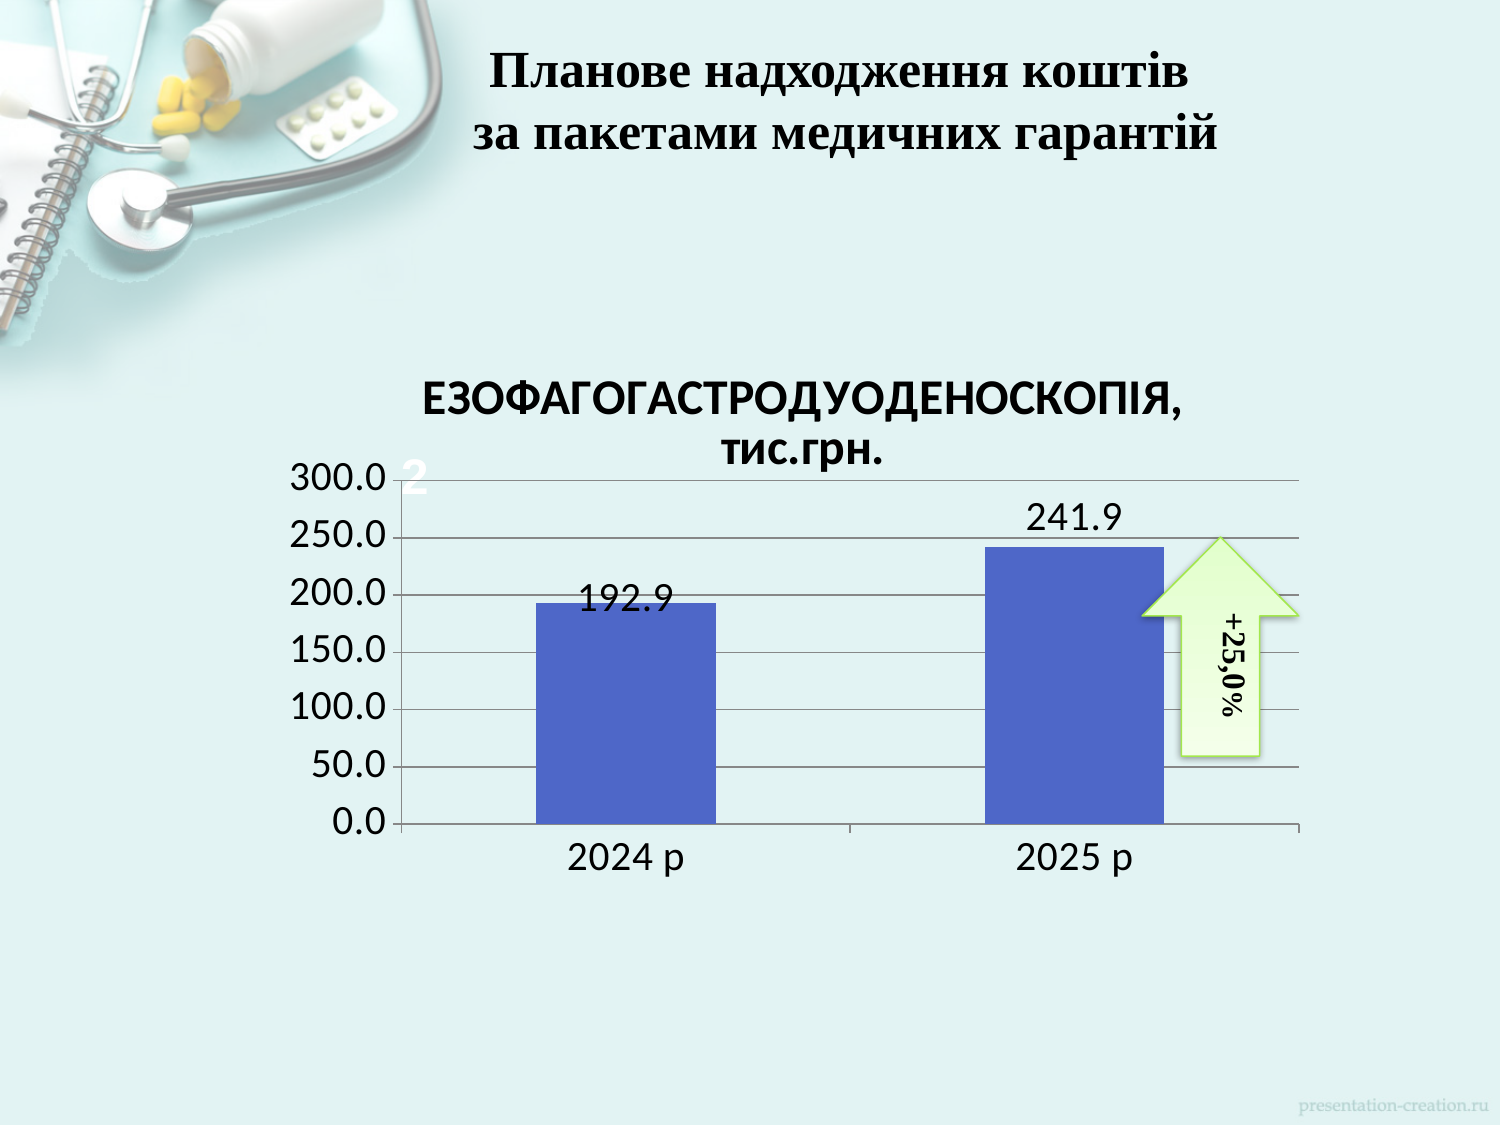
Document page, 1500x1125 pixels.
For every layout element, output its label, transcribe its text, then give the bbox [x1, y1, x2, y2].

chart [194, 361, 1307, 941]
text_box Планове надходження коштів за пакетами медичних гарантій [324, 45, 1368, 150]
